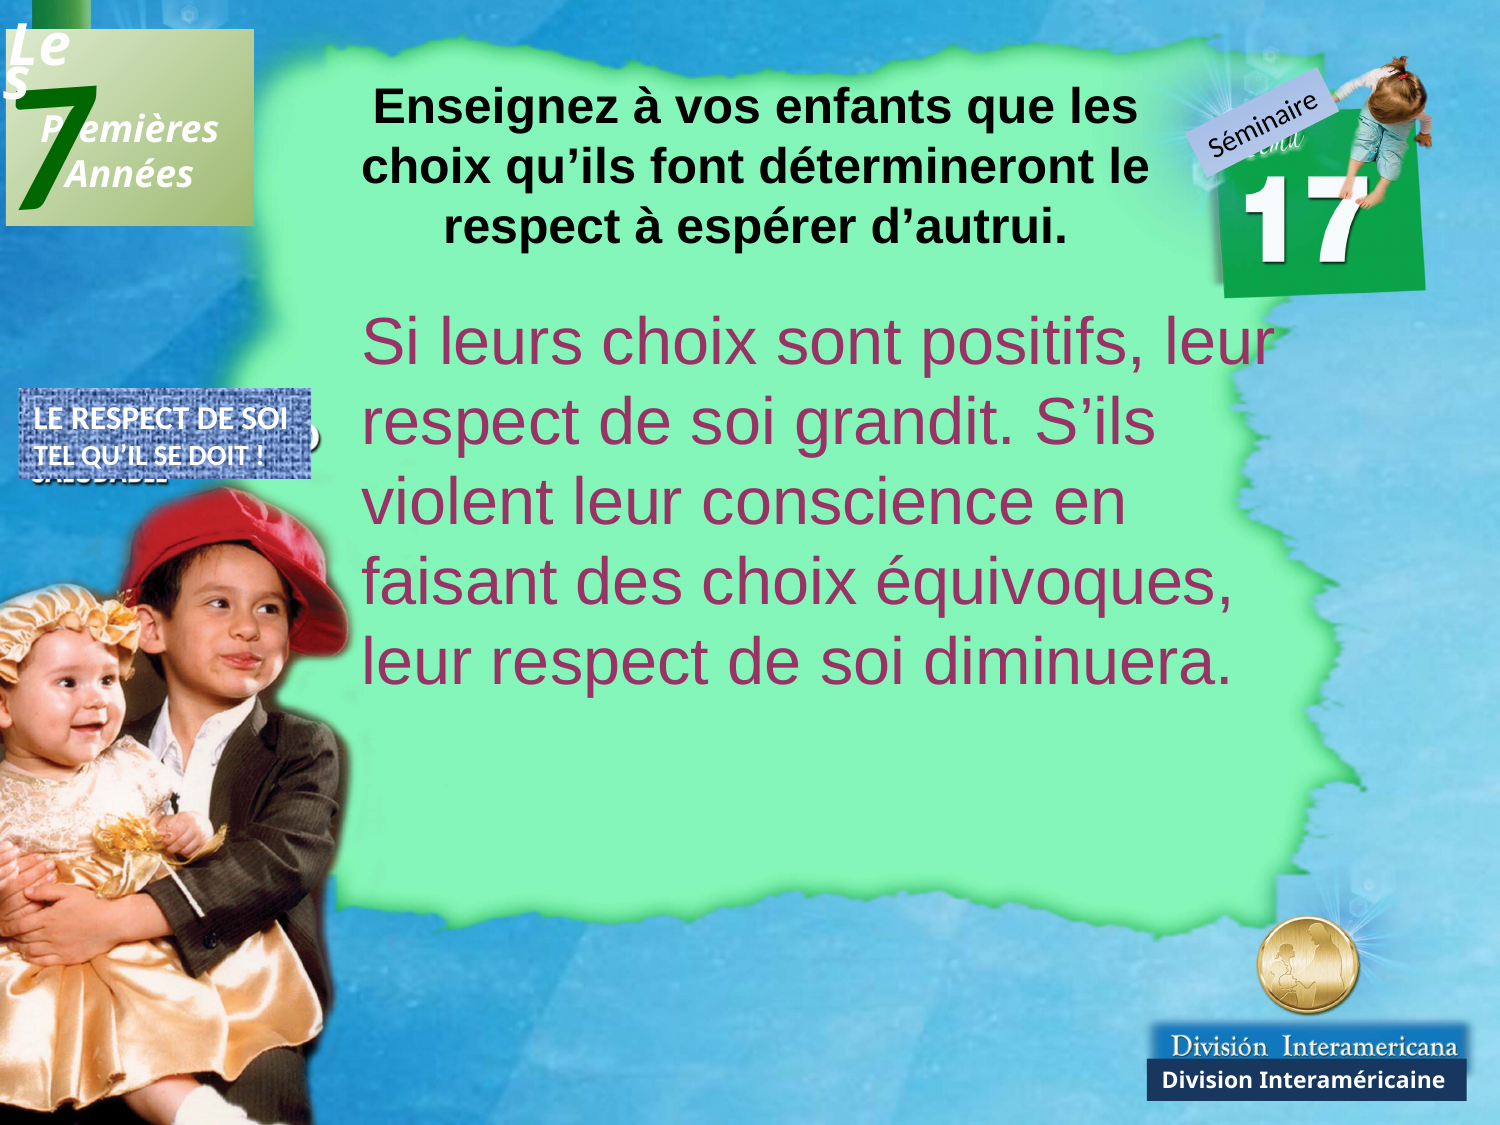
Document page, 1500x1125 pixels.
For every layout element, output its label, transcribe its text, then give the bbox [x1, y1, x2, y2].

text_box Séminaire [1184, 66, 1340, 178]
text_box Si leurs choix sont positifs, leur respect de soi grandit. S’ils violent leur conscience en faisant des choix équivoques, leur respect de soi diminuera. [346, 290, 1306, 706]
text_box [0, 17, 255, 256]
picture [0, 0, 1500, 1125]
text_box Division Interaméricaine [1146, 1058, 1467, 1101]
text_box Enseignez à vos enfants que les choix qu’ils font détermineront le respect à espérer d’autrui. [301, 66, 1211, 262]
text_box LE RESPECT DE SOI TEL QU’IL SE DOIT ! [18, 388, 312, 479]
